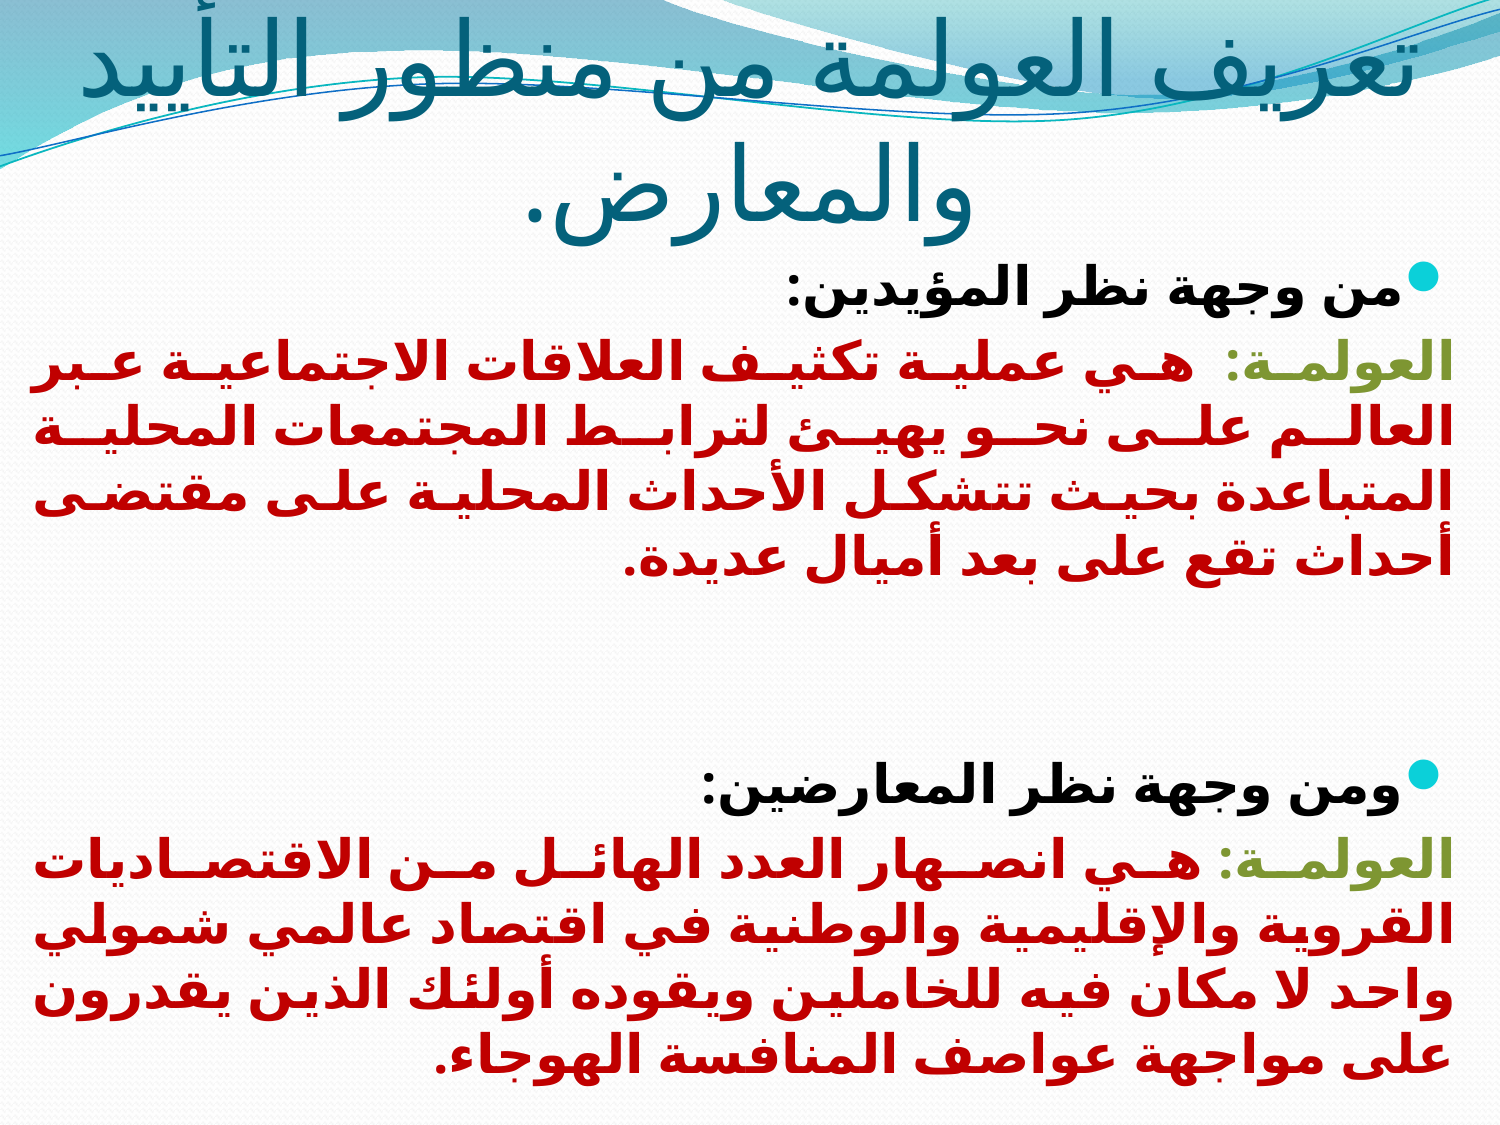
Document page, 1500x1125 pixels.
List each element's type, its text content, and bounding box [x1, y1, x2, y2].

list من وجهة نظر المؤيدين: العولمة: هي عملية تكثيف العلاقات الاجتماعية عبر العالم على نحو يهيئ لترابط المجتمعات المحلية المتباعدة بحيث تتشكل الأحداث المحلية على مقتضى أحداث تقع على بعد أميال عديدة. ومن وجهة نظر المعارضين: العولمة: هي انصهار العدد الهائل من الاقتصاديات القروية والإقليمية والوطنية في اقتصاد عالمي شمولي واحد لا مكان فيه للخاملين ويقوده أولئك الذين يقدرون على مواجهة عواصف المنافسة الهوجاء. [17, 243, 1471, 1094]
title تعريف العولمة من منظور التأييد والمعارض. [75, 54, 1425, 243]
